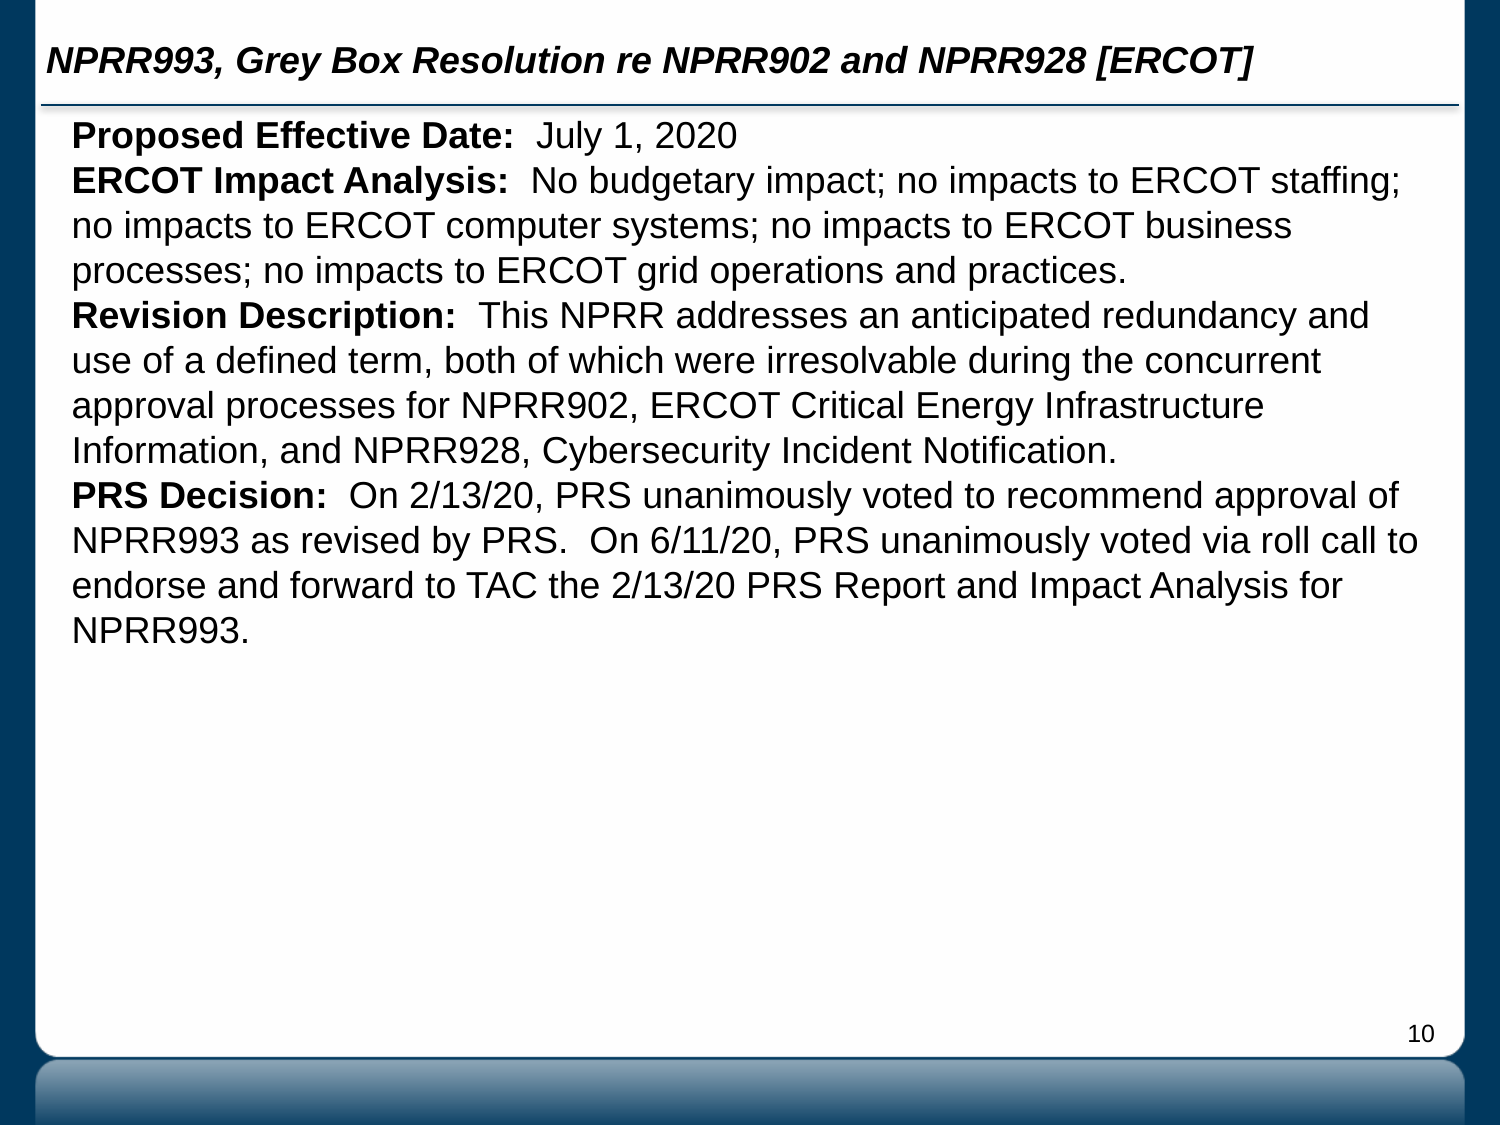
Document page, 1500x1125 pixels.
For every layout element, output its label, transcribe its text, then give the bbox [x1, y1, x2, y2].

text_box Proposed Effective Date: July 1, 2020 ERCOT Impact Analysis: No budgetary impact; no impacts to ERCOT staffing; no impacts to ERCOT computer systems; no impacts to ERCOT business processes; no impacts to ERCOT grid operations and practices. Revision Description: This NPRR addresses an anticipated redundancy and use of a defined term, both of which were irresolvable during the concurrent approval processes for NPRR902, ERCOT Critical Energy Infrastructure Information, and NPRR928, Cybersecurity Incident Notification. PRS Decision: On 2/13/20, PRS unanimously voted to recommend approval of NPRR993 as revised by PRS. On 6/11/20, PRS unanimously voted via roll call to endorse and forward to TAC the 2/13/20 PRS Report and Impact Analysis for NPRR993. [56, 103, 1448, 659]
title NPRR993, Grey Box Resolution re NPRR902 and NPRR928 [ERCOT] [31, 20, 1464, 97]
picture [35, 0, 1465, 1125]
